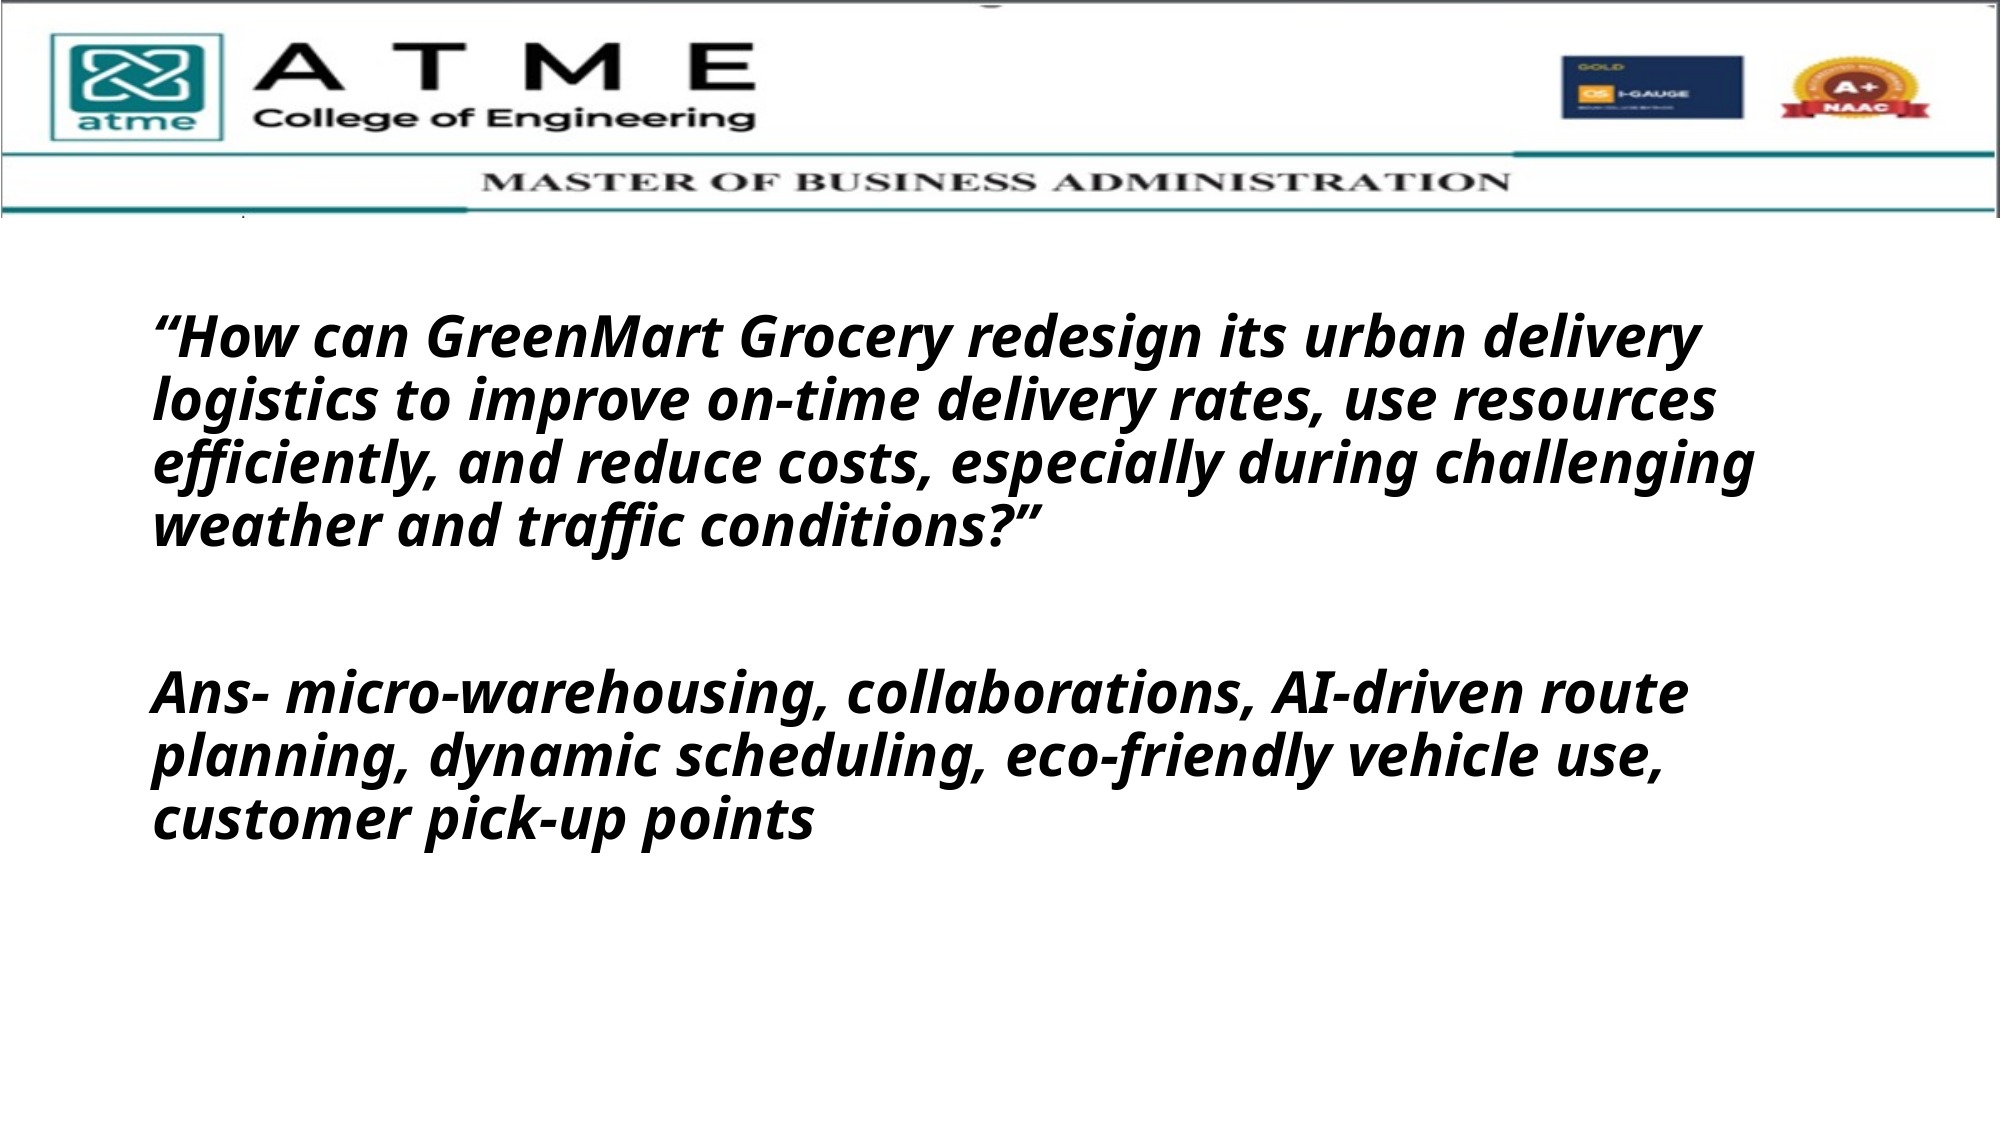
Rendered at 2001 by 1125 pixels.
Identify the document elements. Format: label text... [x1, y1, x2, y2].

list “How can GreenMart Grocery redesign its urban delivery logistics to improve on-time delivery rates, use resources efficiently, and reduce costs, especially during challenging weather and traffic conditions?” Ans- micro-warehousing, collaborations, AI-driven route planning, dynamic scheduling, eco-friendly vehicle use, customer pick-up points [137, 299, 1863, 1014]
picture [1, 0, 2000, 218]
